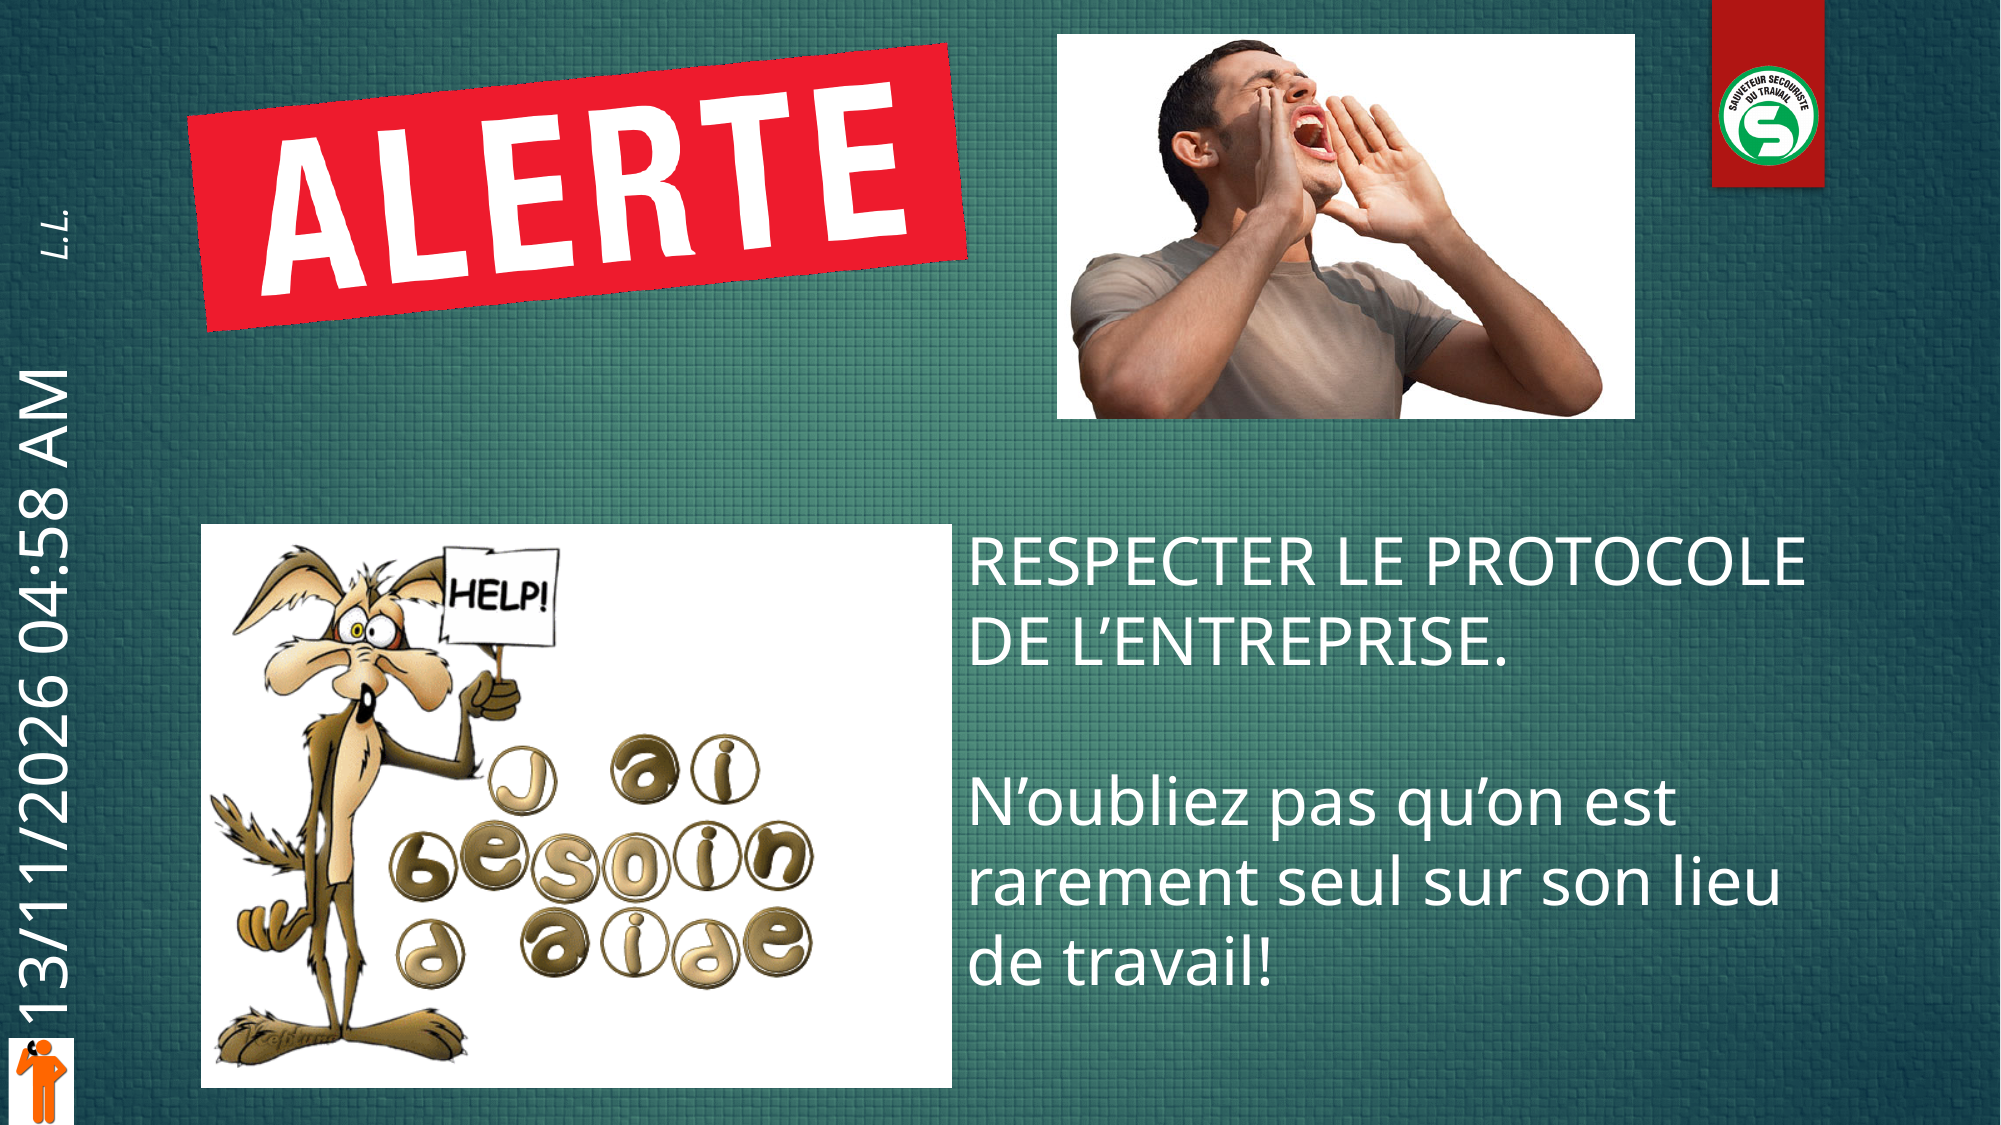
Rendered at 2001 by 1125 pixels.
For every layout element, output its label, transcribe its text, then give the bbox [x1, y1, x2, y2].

picture [8, 1038, 74, 1125]
text_box RESPECTER LE PROTOCOLE DE L’ENTREPRISE. N’oubliez pas qu’on est rarement seul sur son lieu de travail! [951, 511, 1885, 1007]
picture [127, 0, 1026, 386]
picture [201, 524, 952, 1088]
picture [1056, 33, 1635, 419]
picture [1718, 65, 1819, 166]
